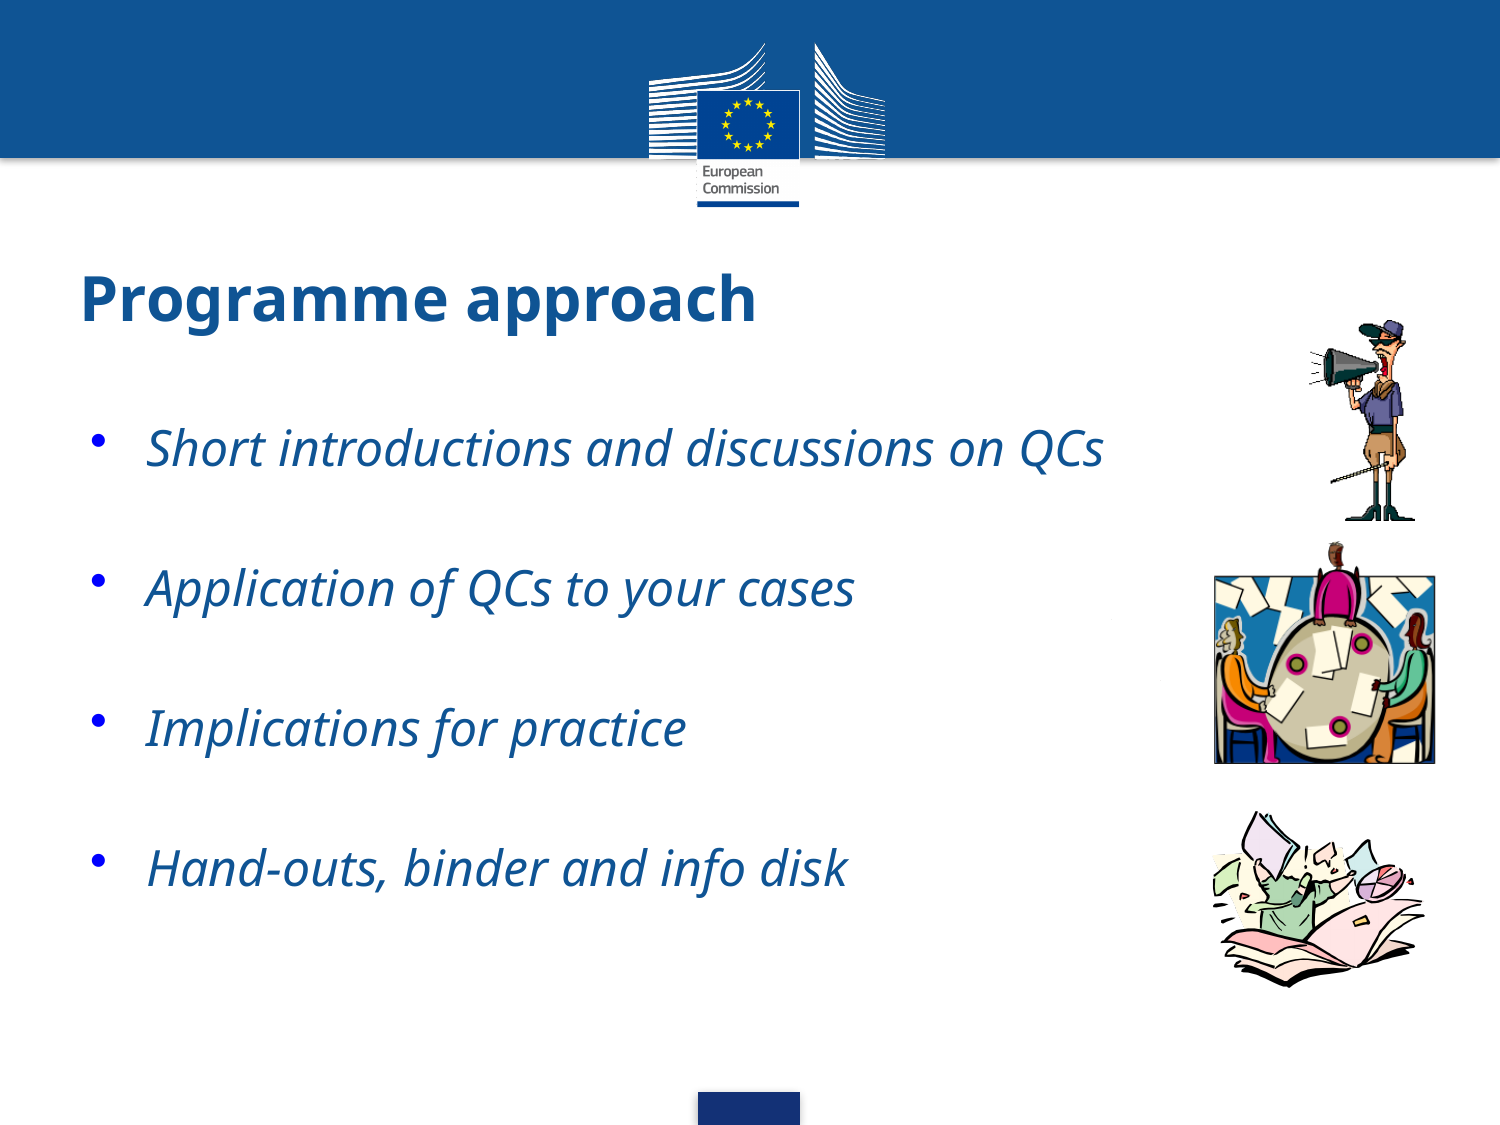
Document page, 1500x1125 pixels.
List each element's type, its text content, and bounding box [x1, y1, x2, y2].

picture [1212, 540, 1437, 764]
picture [1212, 810, 1426, 988]
list Short introductions and discussions on QCs Application of QCs to your cases Implications for practice Hand-outs, binder and info disk [75, 408, 1425, 988]
title Programme approach [64, 219, 1415, 374]
picture [649, 42, 885, 208]
picture [1309, 320, 1415, 521]
